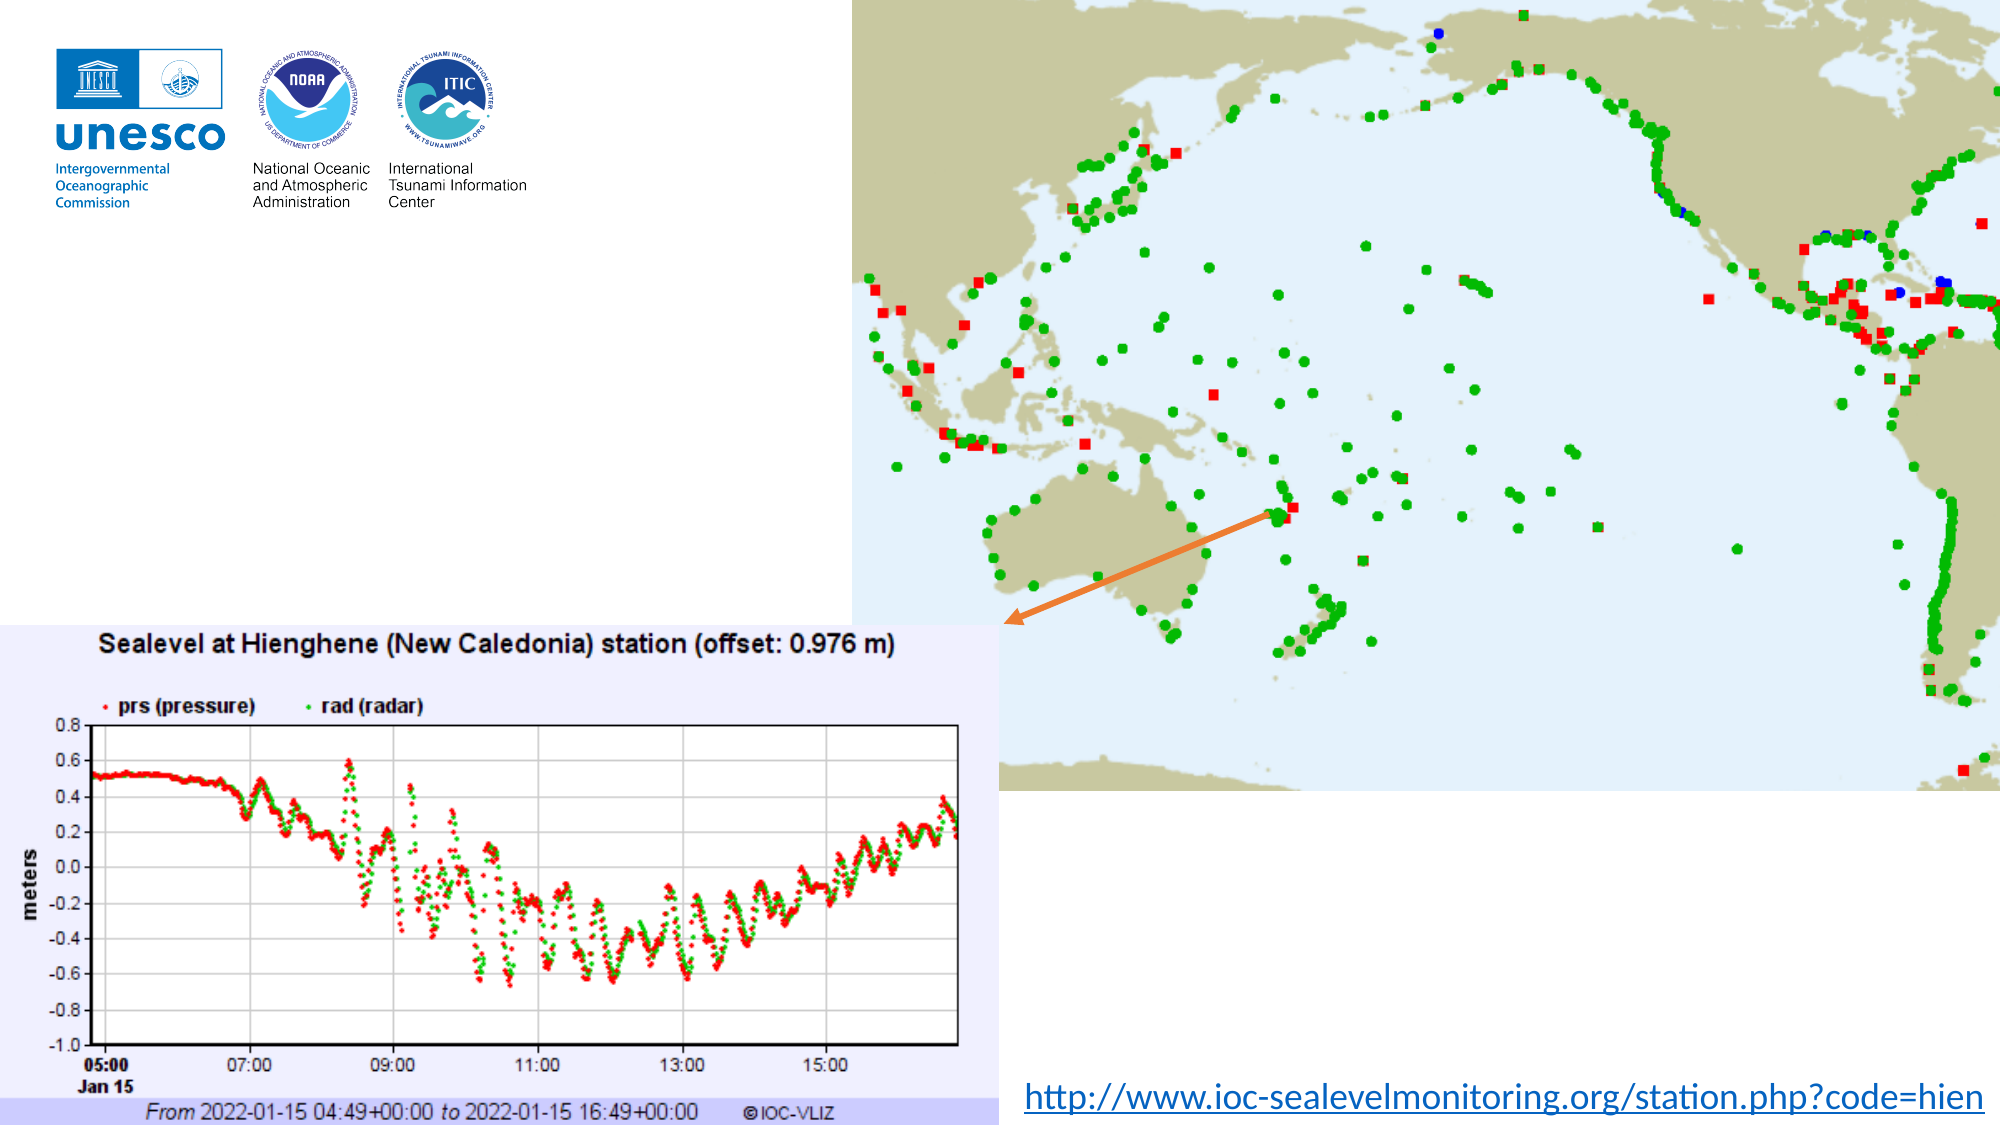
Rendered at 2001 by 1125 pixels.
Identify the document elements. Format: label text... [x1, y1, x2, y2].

picture [0, 0, 2000, 1125]
picture [43, 35, 527, 221]
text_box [1003, 513, 1270, 624]
text_box http://www.ioc-sealevelmonitoring.org/station.php?code=hien [999, 1064, 2000, 1125]
